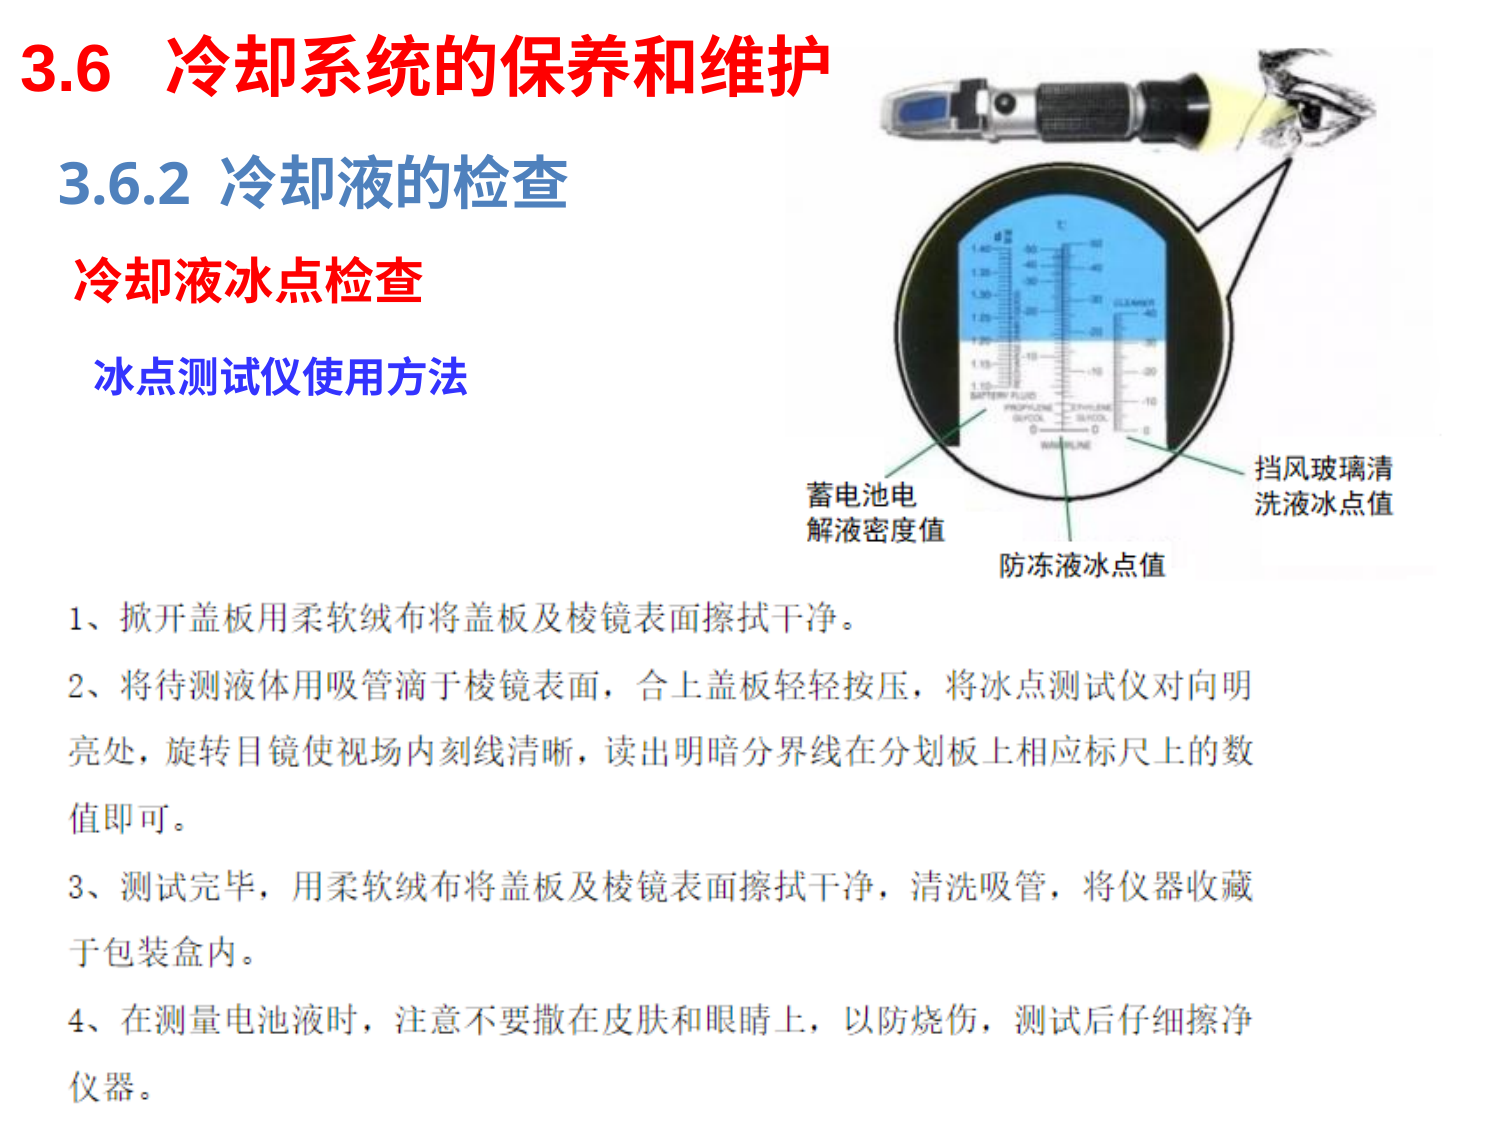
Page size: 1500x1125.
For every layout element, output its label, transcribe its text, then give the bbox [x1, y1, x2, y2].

text_box 冰点测试仪使用方法 [78, 343, 485, 409]
picture [58, 598, 1278, 1114]
text_box 3.6 冷却系统的保养和维护 [5, 17, 784, 113]
text_box 3.6.2 冷却液的检查 [43, 138, 598, 224]
text_box 冷却液冰点检查 [59, 241, 440, 317]
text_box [785, 17, 1475, 600]
